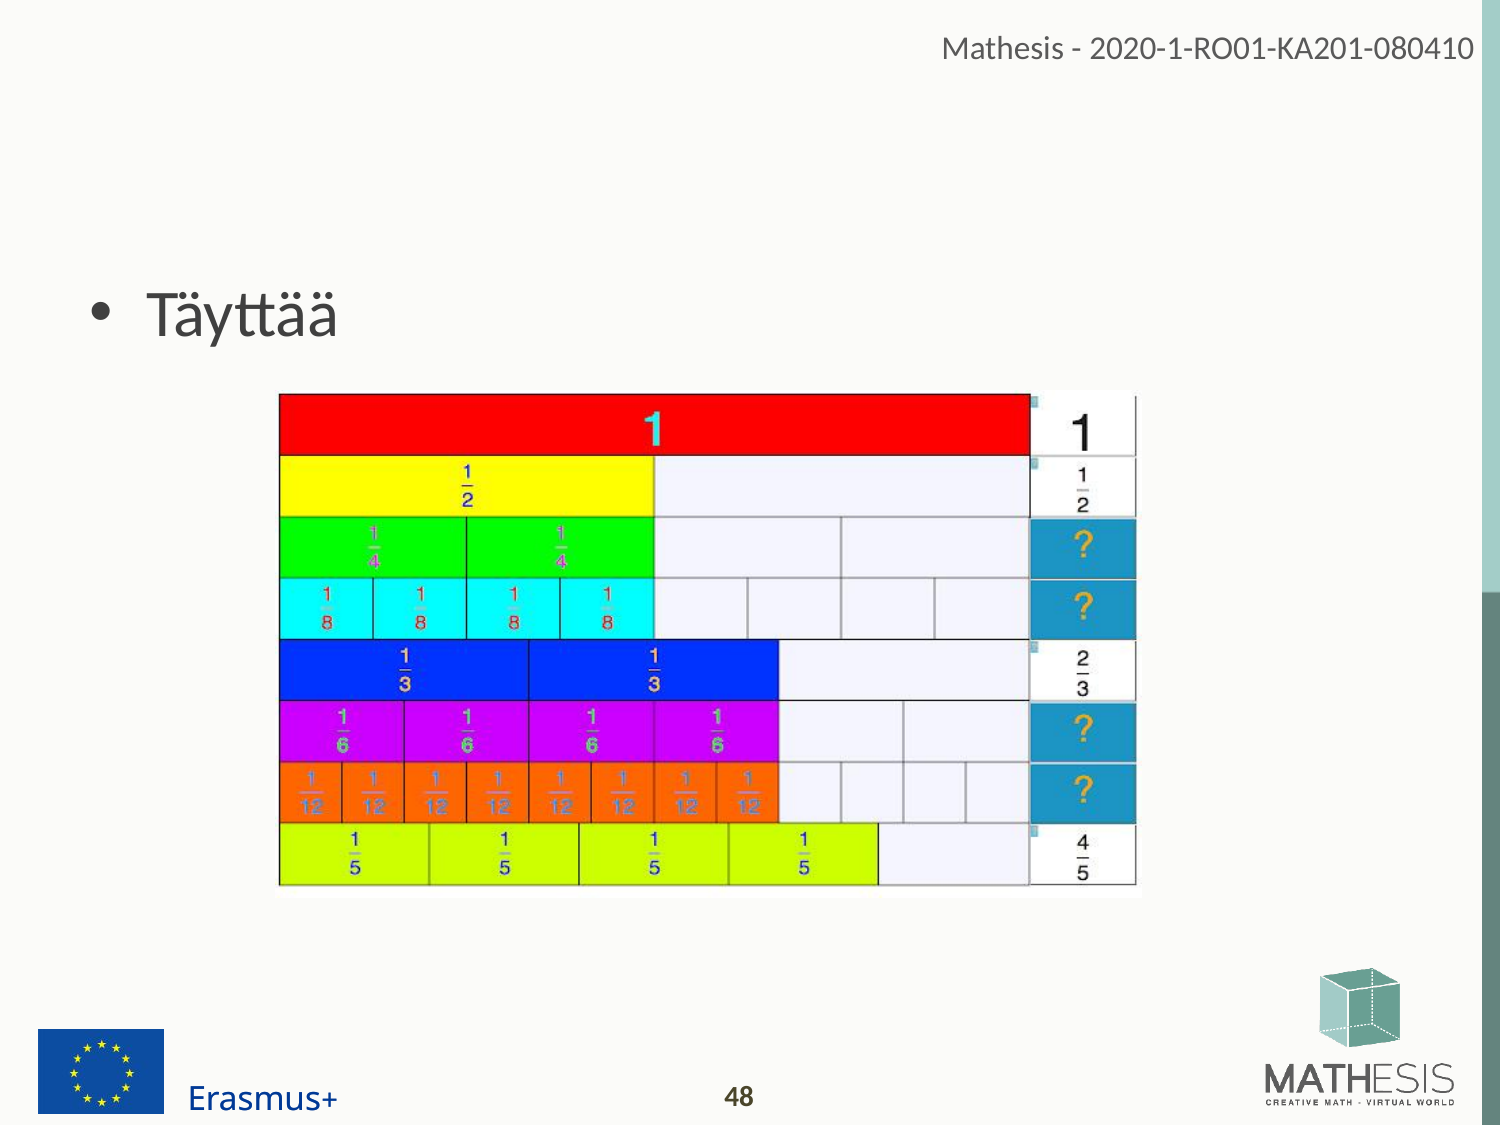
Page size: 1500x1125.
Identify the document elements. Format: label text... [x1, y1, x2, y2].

list Täyttää [75, 262, 1425, 1005]
picture [38, 1029, 164, 1114]
picture [275, 390, 1143, 899]
